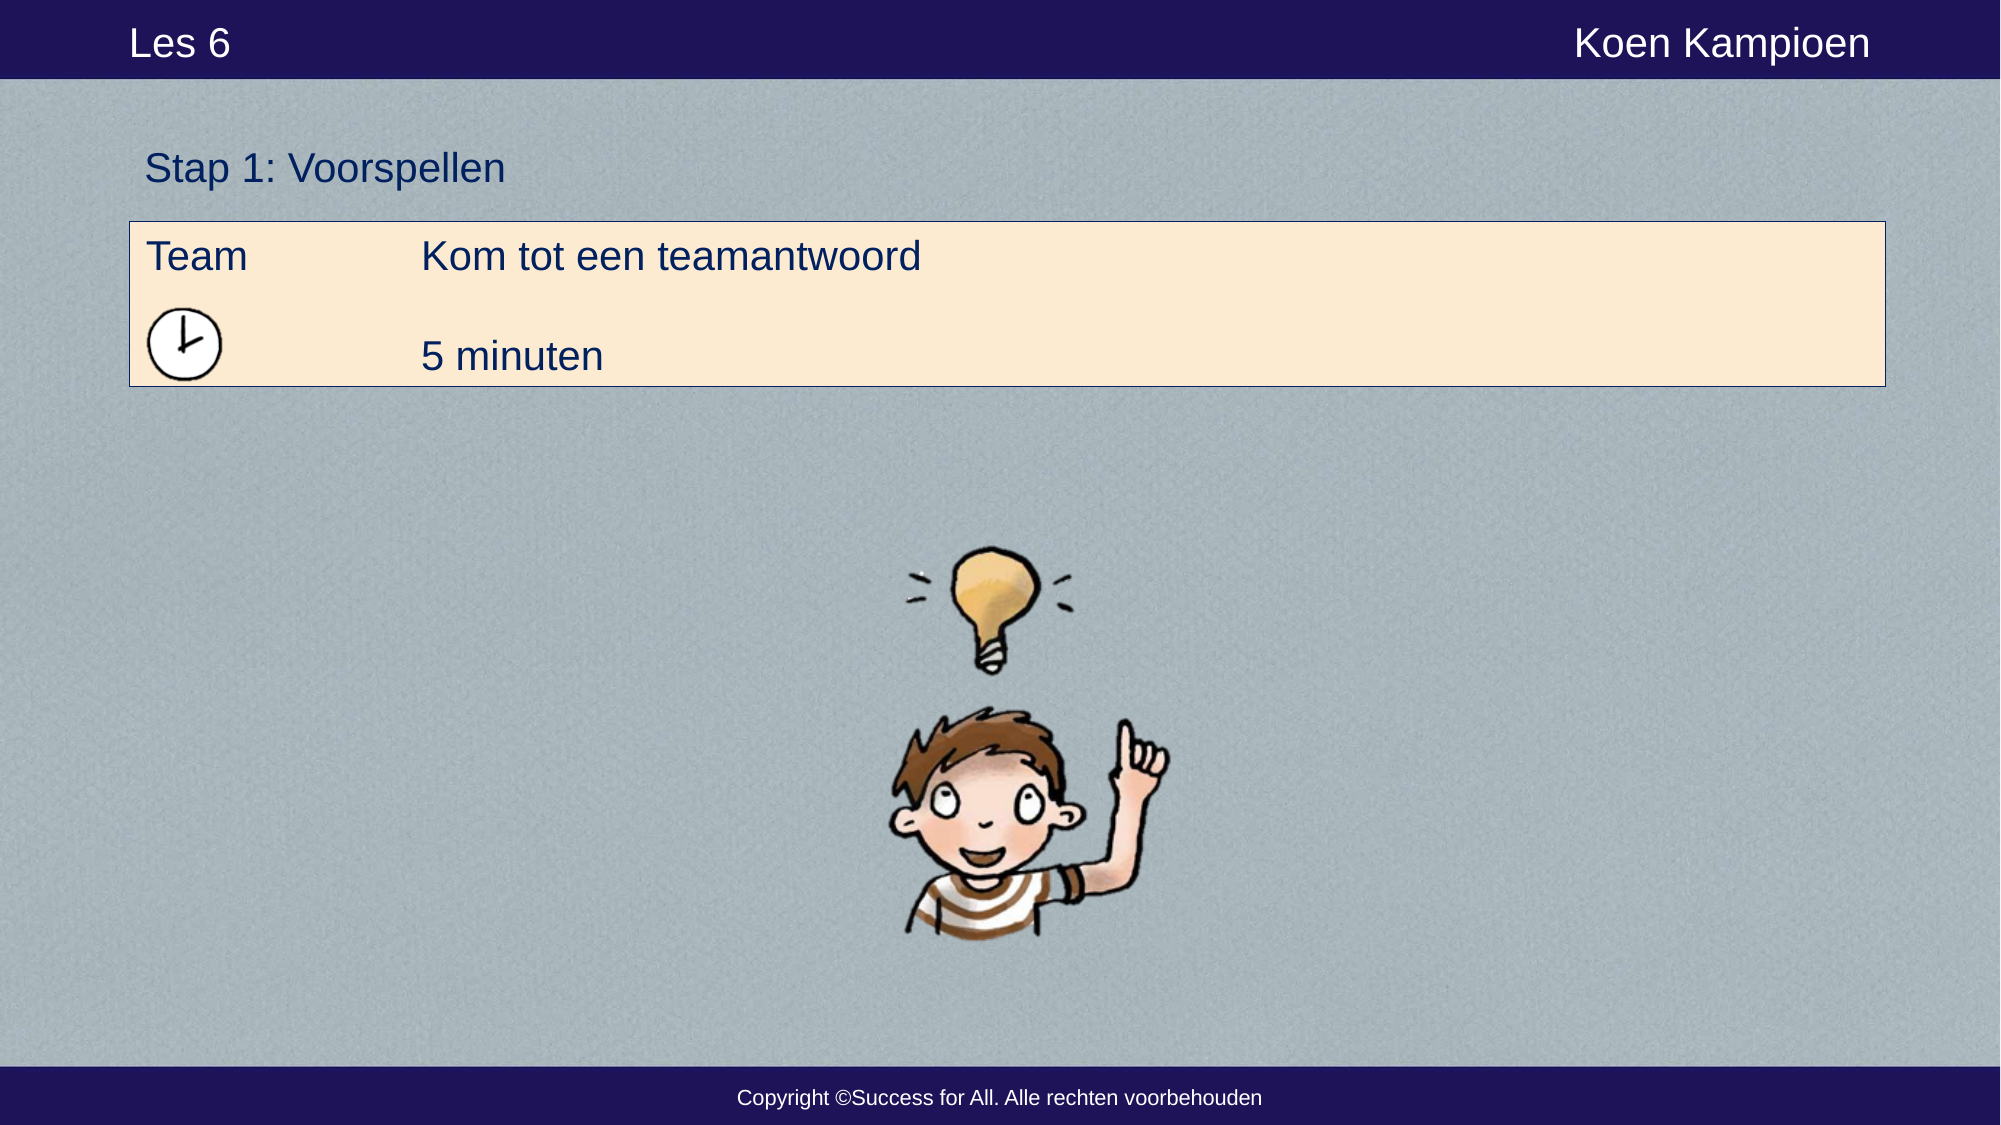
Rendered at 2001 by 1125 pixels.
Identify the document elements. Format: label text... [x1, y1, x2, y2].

text_box Stap 1: Voorspellen [129, 133, 922, 199]
text_box Team Kom tot een teamantwoord 5 minuten [129, 221, 1886, 387]
text_box Copyright ©Success for All. Alle rechten voorbehouden [0, 1076, 2000, 1125]
text_box Koen Kampioen [999, 8, 1886, 73]
text_box Les 6 [114, 8, 354, 73]
picture [0, 0, 2001, 1125]
